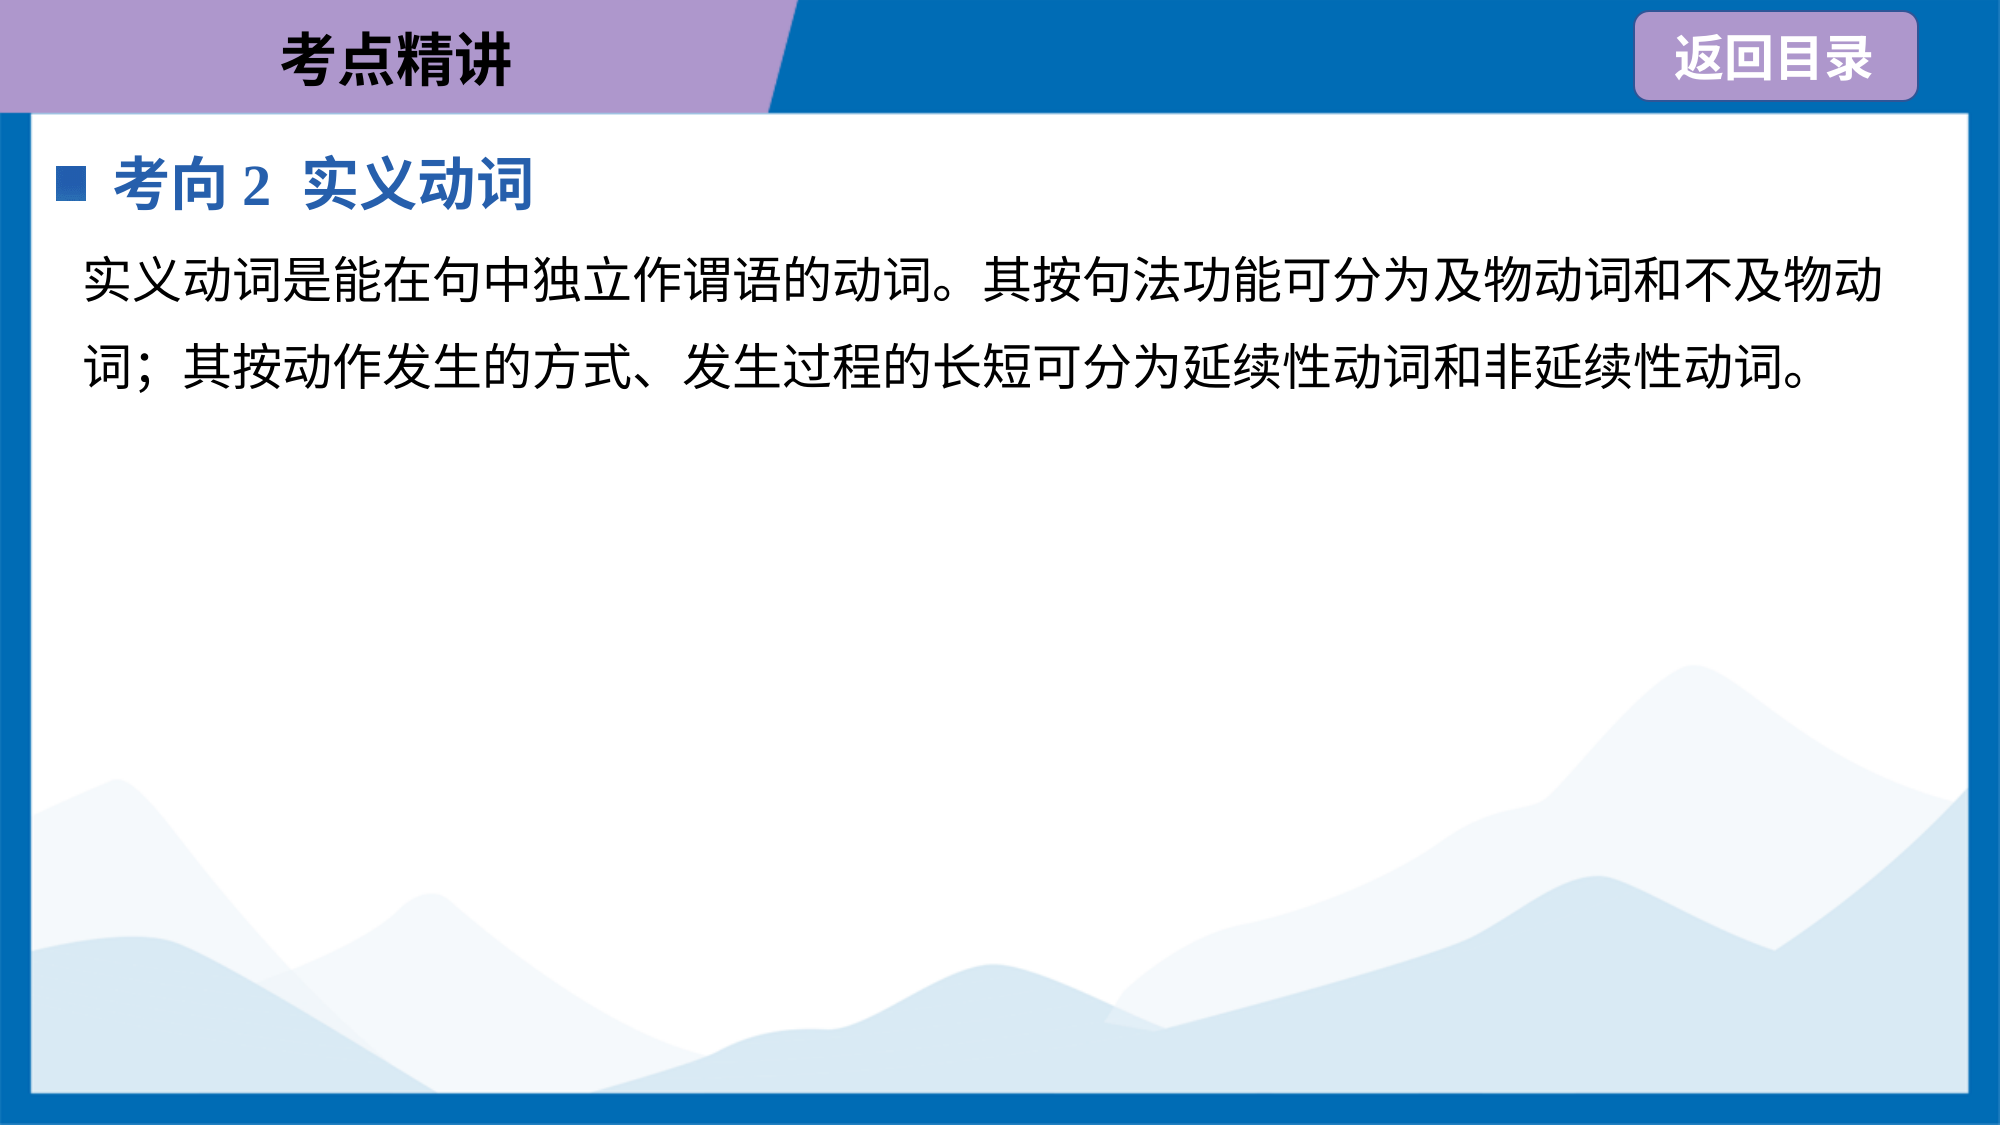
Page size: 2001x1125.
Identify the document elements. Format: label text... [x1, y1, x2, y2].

picture [0, 0, 2000, 1125]
text_box 考向2 实义动词 [112, 146, 1917, 216]
text_box 实义动词是能在句中独立作谓语的动词。其按句法功能可分为及物动词和不及物动 词；其按动作发生的方式、发生过程的长短可分为延续性动词和非延续性动词。 [82, 216, 1917, 387]
